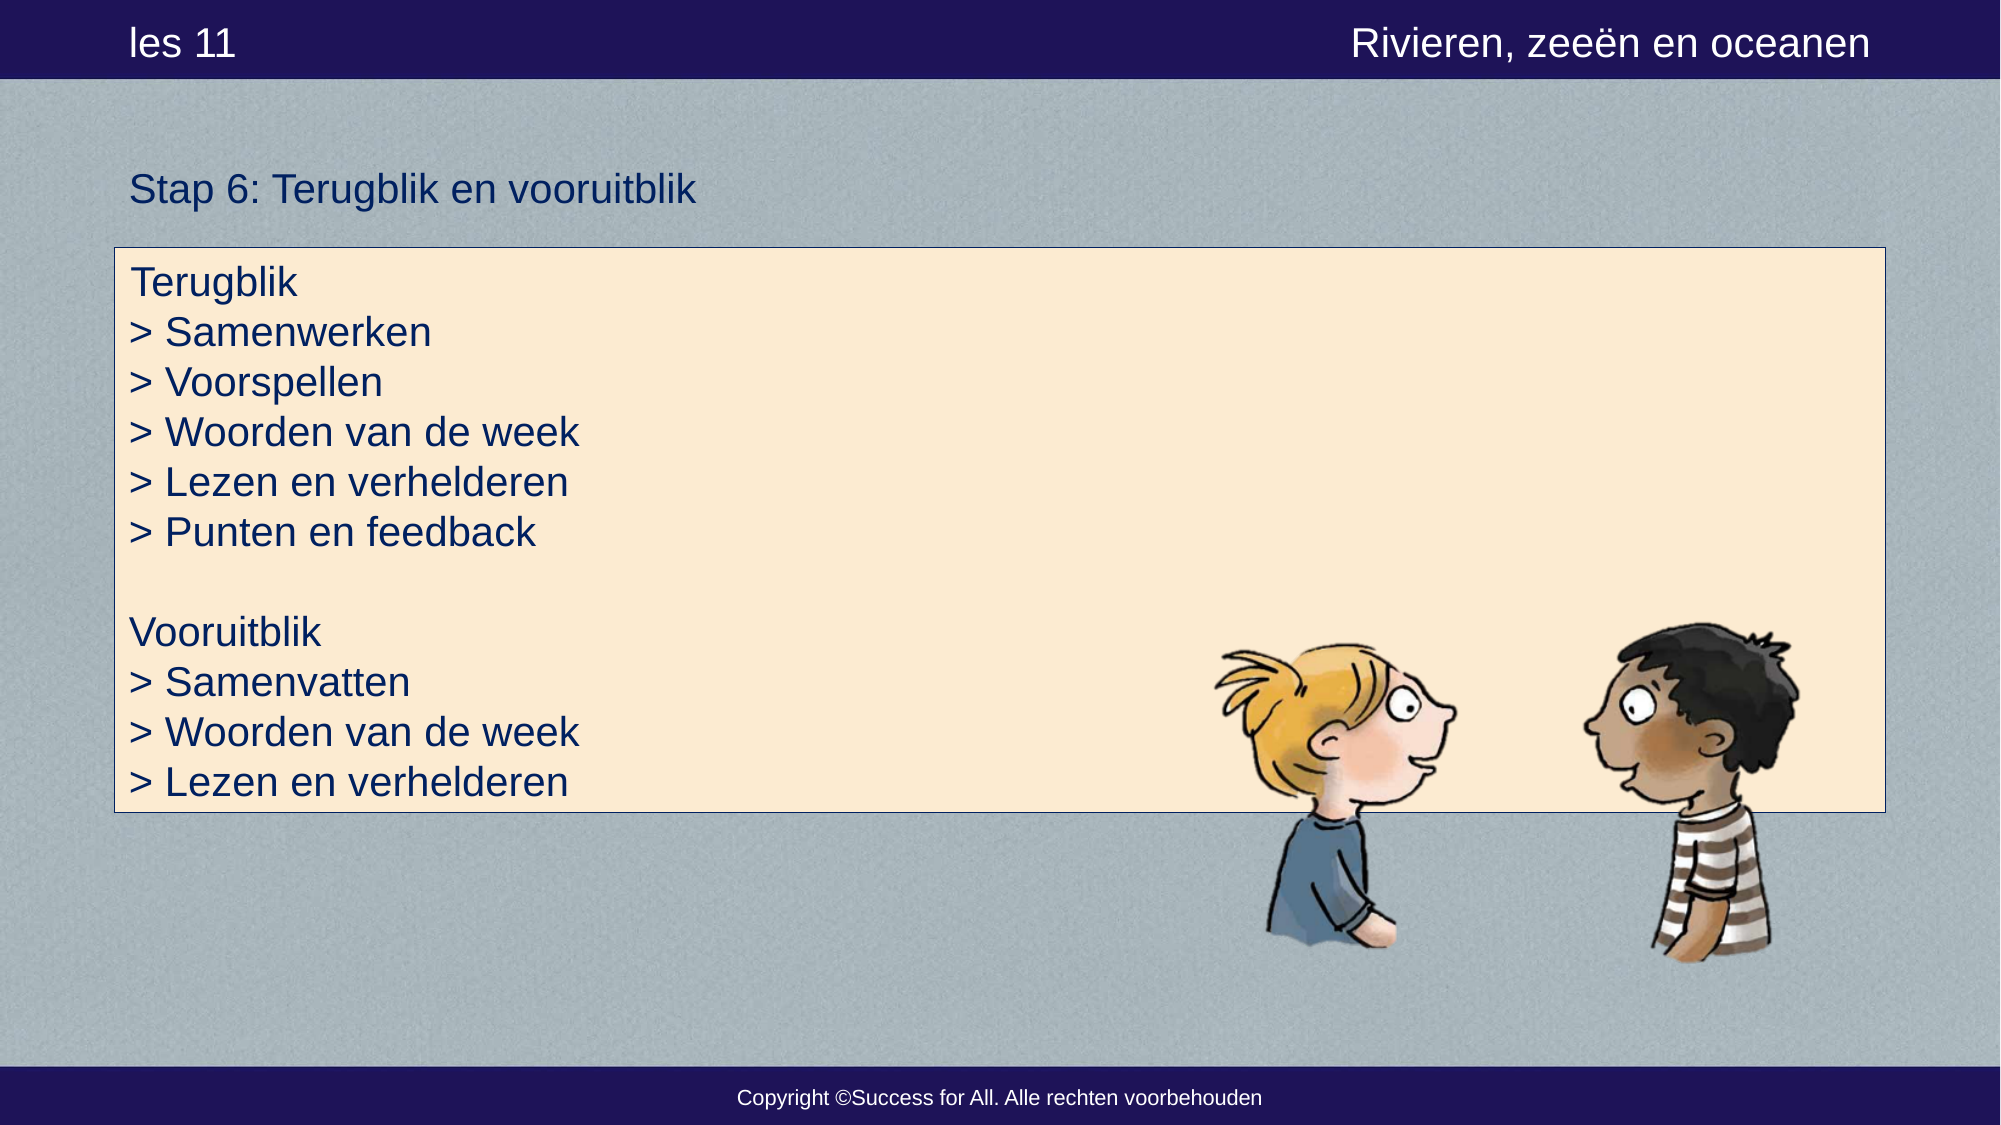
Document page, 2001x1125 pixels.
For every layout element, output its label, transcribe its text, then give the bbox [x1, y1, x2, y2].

picture [0, 0, 2001, 1125]
text_box Terugblik > Samenwerken > Voorspellen > Woorden van de week > Lezen en verhelderen > Punten en feedback Vooruitblik > Samenvatten > Woorden van de week > Lezen en verhelderen [114, 247, 1886, 813]
text_box Stap 6: Terugblik en vooruitblik [114, 154, 907, 220]
text_box les 11 [114, 8, 354, 73]
text_box Rivieren, zeeën en oceanen [999, 8, 1886, 73]
text_box Copyright ©Success for All. Alle rechten voorbehouden [0, 1076, 2000, 1125]
